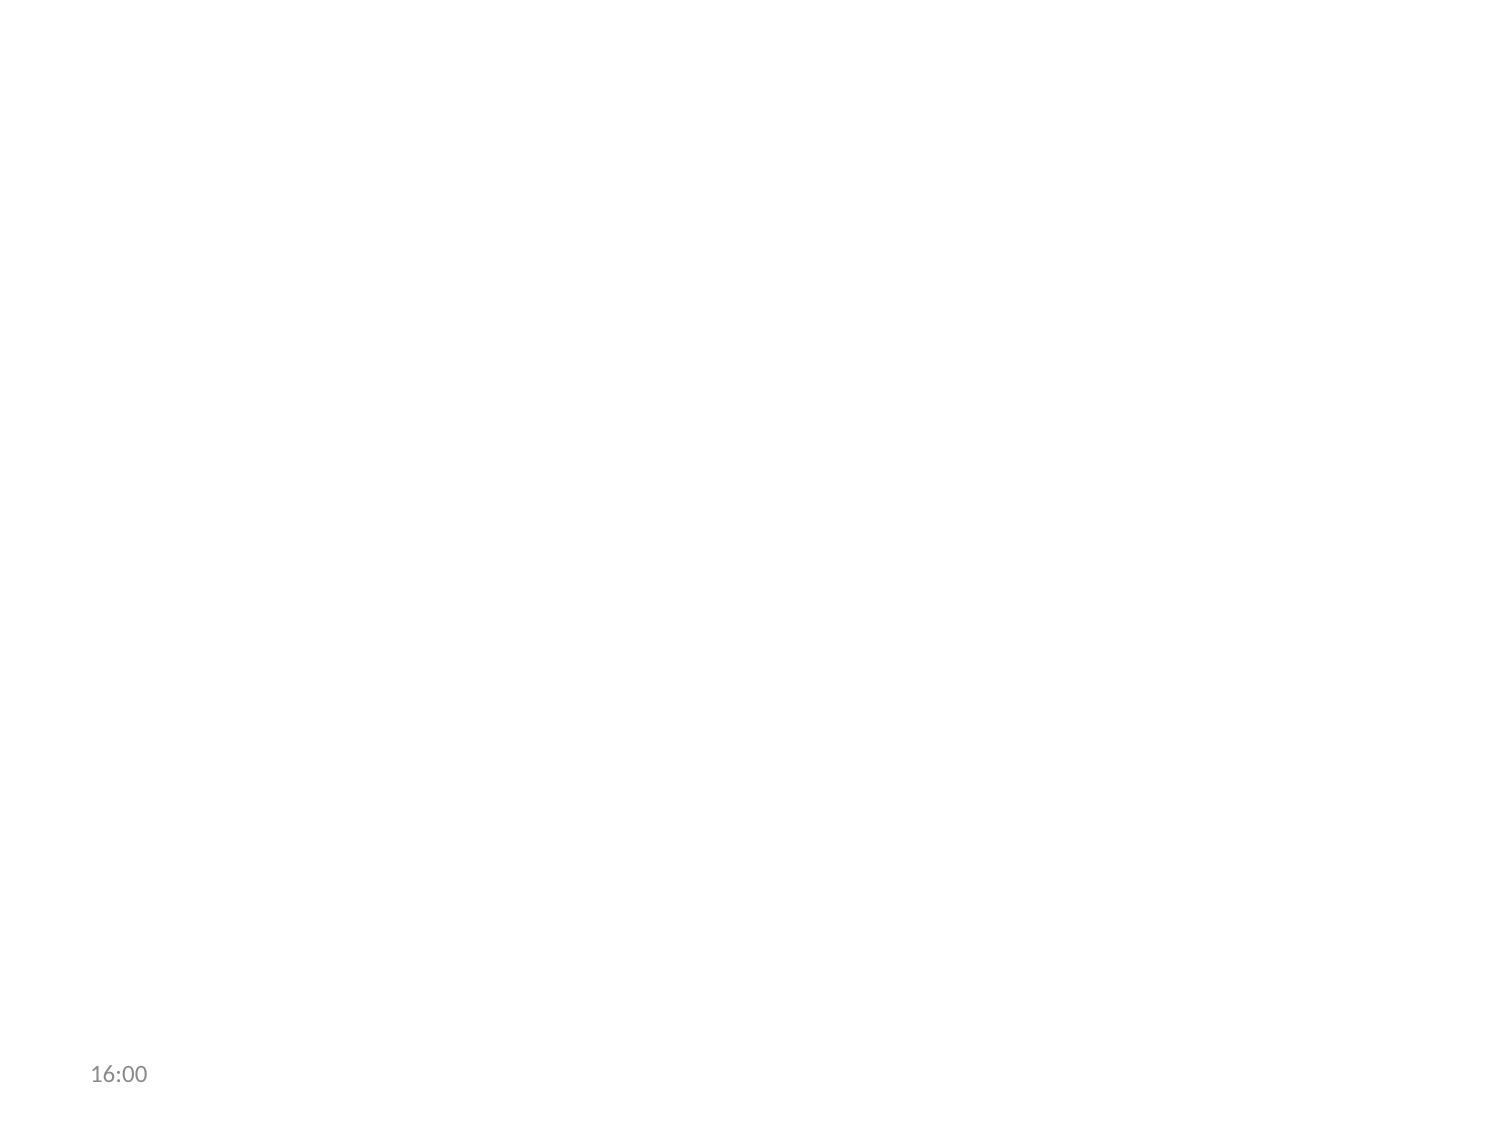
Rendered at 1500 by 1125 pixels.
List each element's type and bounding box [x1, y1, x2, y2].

slide_number [75, 1042, 425, 1103]
